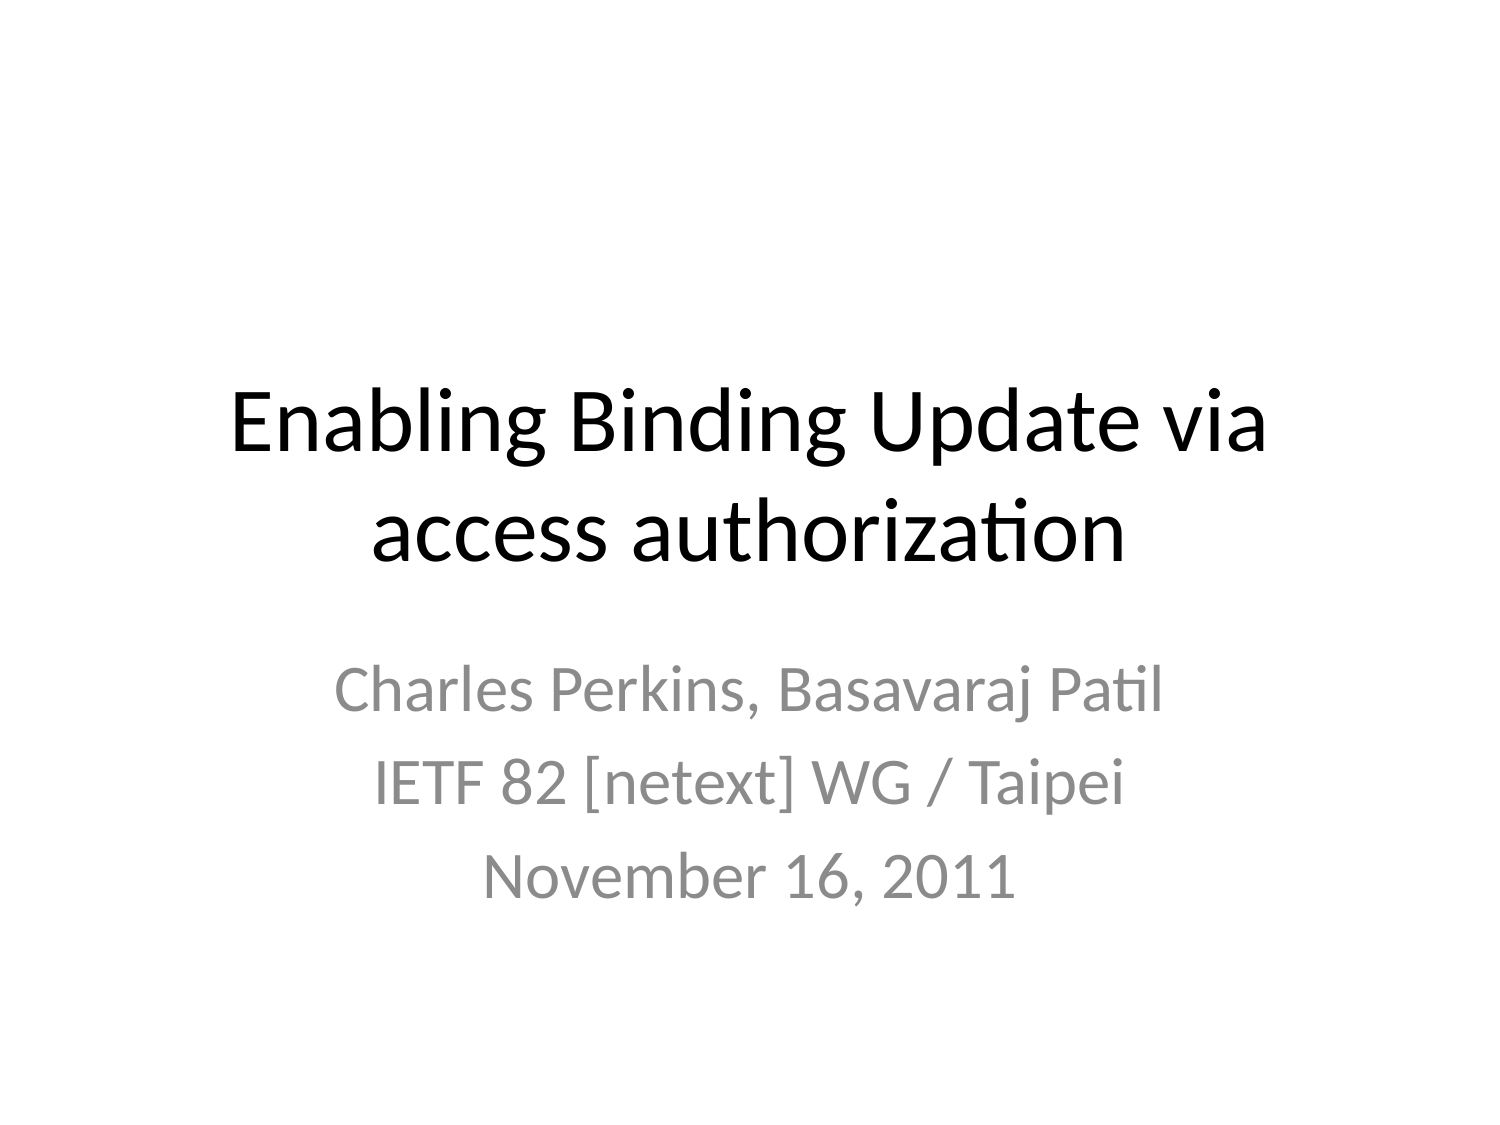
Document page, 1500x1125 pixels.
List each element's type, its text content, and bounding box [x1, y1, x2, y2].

subtitle Charles Perkins, Basavaraj Patil IETF 82 [netext] WG / Taipei November 16, 2011 [225, 637, 1275, 925]
title Enabling Binding Update via access authorization [112, 349, 1388, 591]
